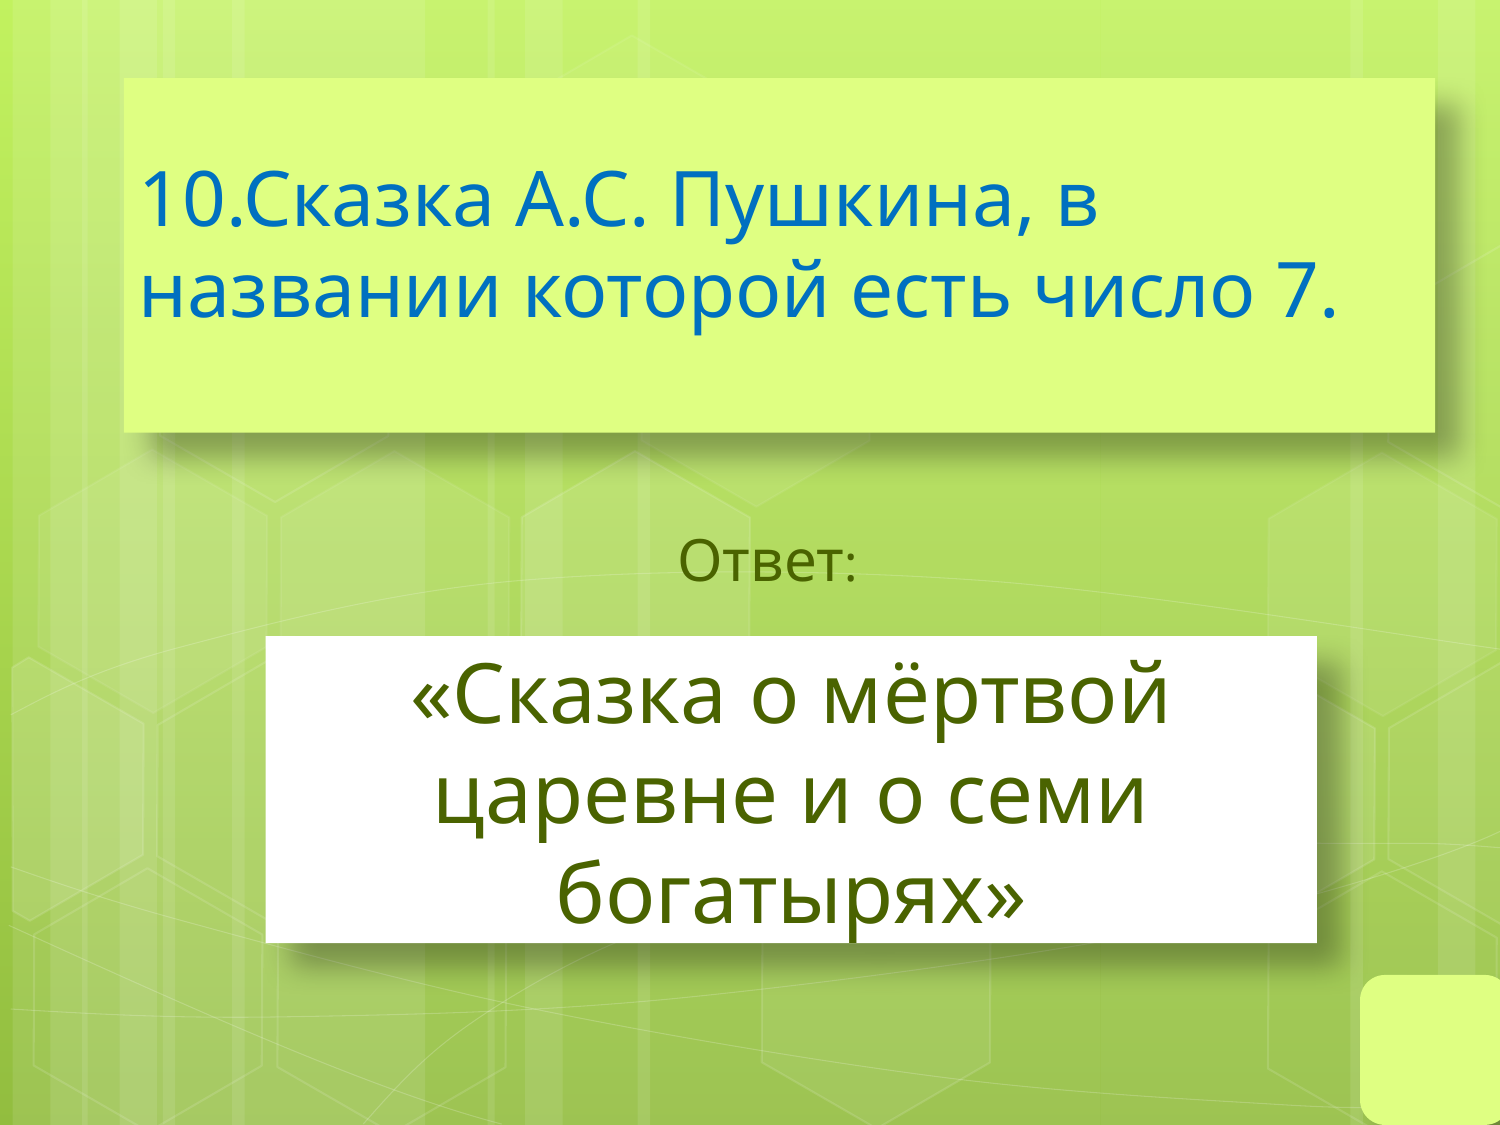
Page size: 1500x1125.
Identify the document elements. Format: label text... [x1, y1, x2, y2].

text_box Ответ: [371, 515, 1164, 600]
text_box «Сказка о мёртвой царевне и о семи богатырях» [264, 635, 1318, 945]
text_box [1358, 973, 1500, 1125]
title 10.Сказка А.С. Пушкина, в названии которой есть число 7. [123, 78, 1436, 433]
